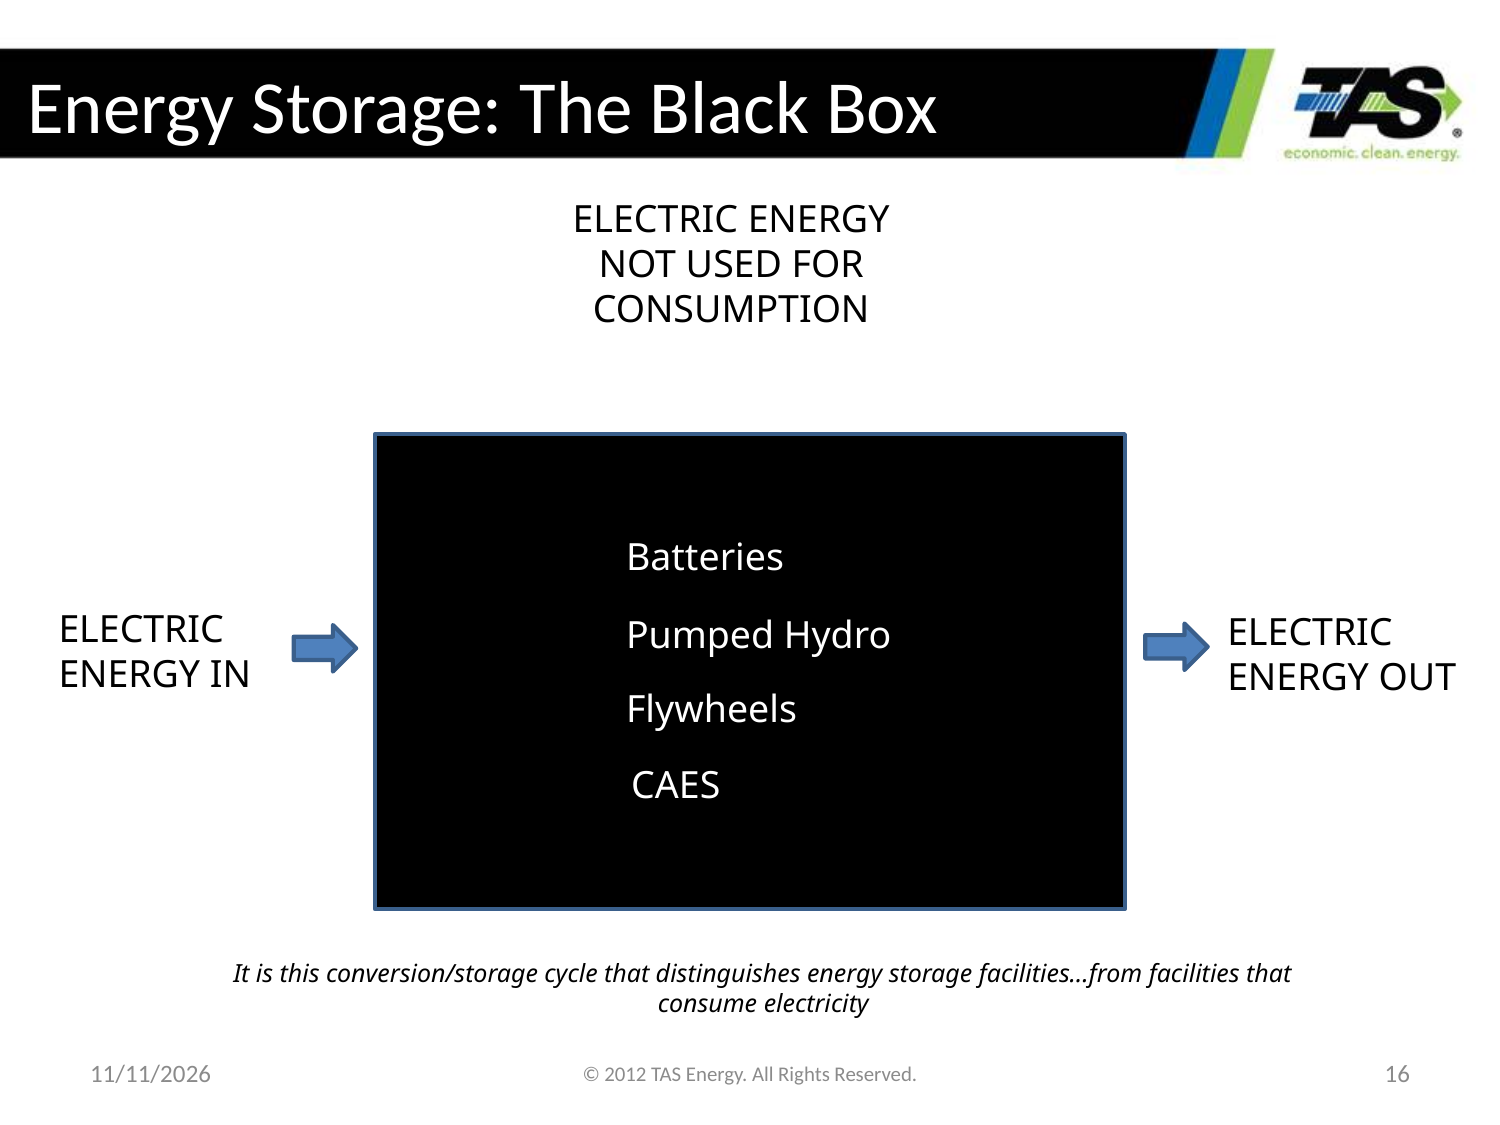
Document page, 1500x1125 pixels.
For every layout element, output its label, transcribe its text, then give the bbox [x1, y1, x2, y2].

slide_number 16 [1074, 1042, 1425, 1103]
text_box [611, 525, 916, 815]
text_box [373, 432, 1127, 911]
text_box ELECTRIC ENERGY NOT USED FOR CONSUMPTION [525, 187, 938, 338]
text_box [1143, 621, 1210, 672]
text_box ELECTRIC ENERGY IN [43, 597, 294, 703]
title Energy Storage: The Black Box [12, 62, 1188, 145]
footer © 2012 TAS Energy. All Rights Reserved. [512, 1042, 988, 1103]
text_box ELECTRIC ENERGY OUT [1212, 600, 1500, 706]
text_box It is this conversion/storage cycle that distinguishes energy storage facilities…from facilities that consume electricity [188, 949, 1339, 1025]
picture [0, 0, 1500, 1125]
text_box [291, 623, 359, 674]
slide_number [75, 1042, 425, 1103]
